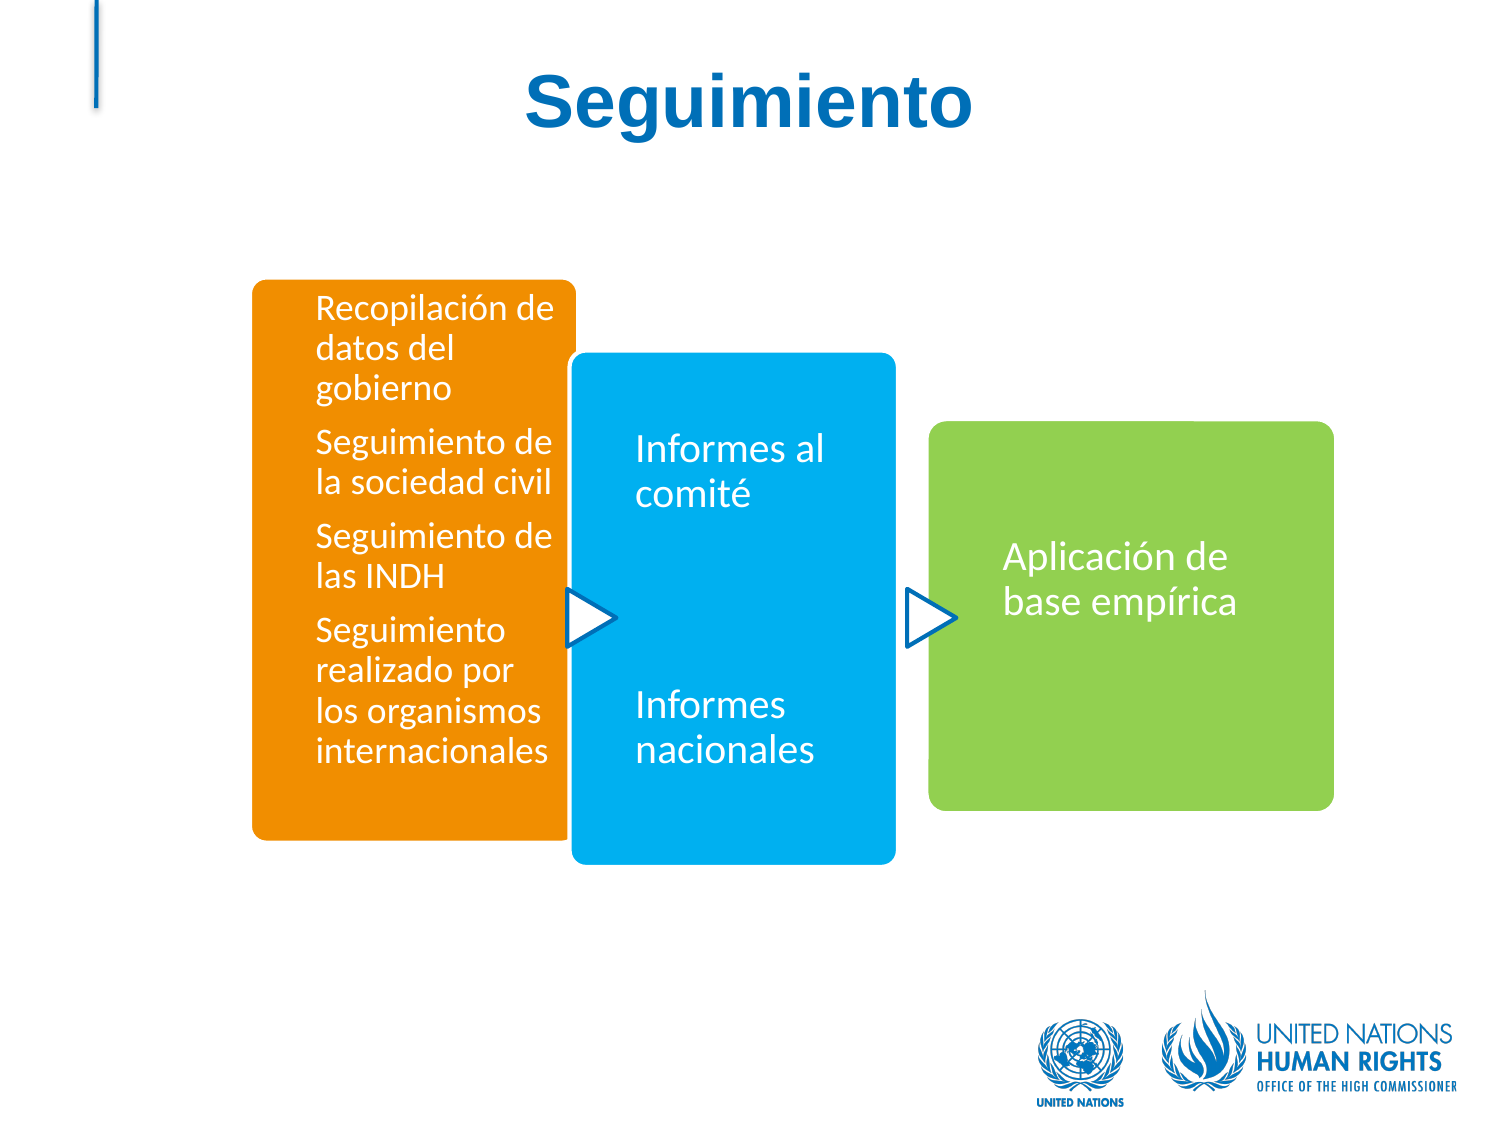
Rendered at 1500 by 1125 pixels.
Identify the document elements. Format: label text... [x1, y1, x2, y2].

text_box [249, 228, 1341, 897]
title Seguimiento [62, 45, 1437, 224]
text_box [166, 185, 1437, 998]
picture [1037, 990, 1457, 1107]
